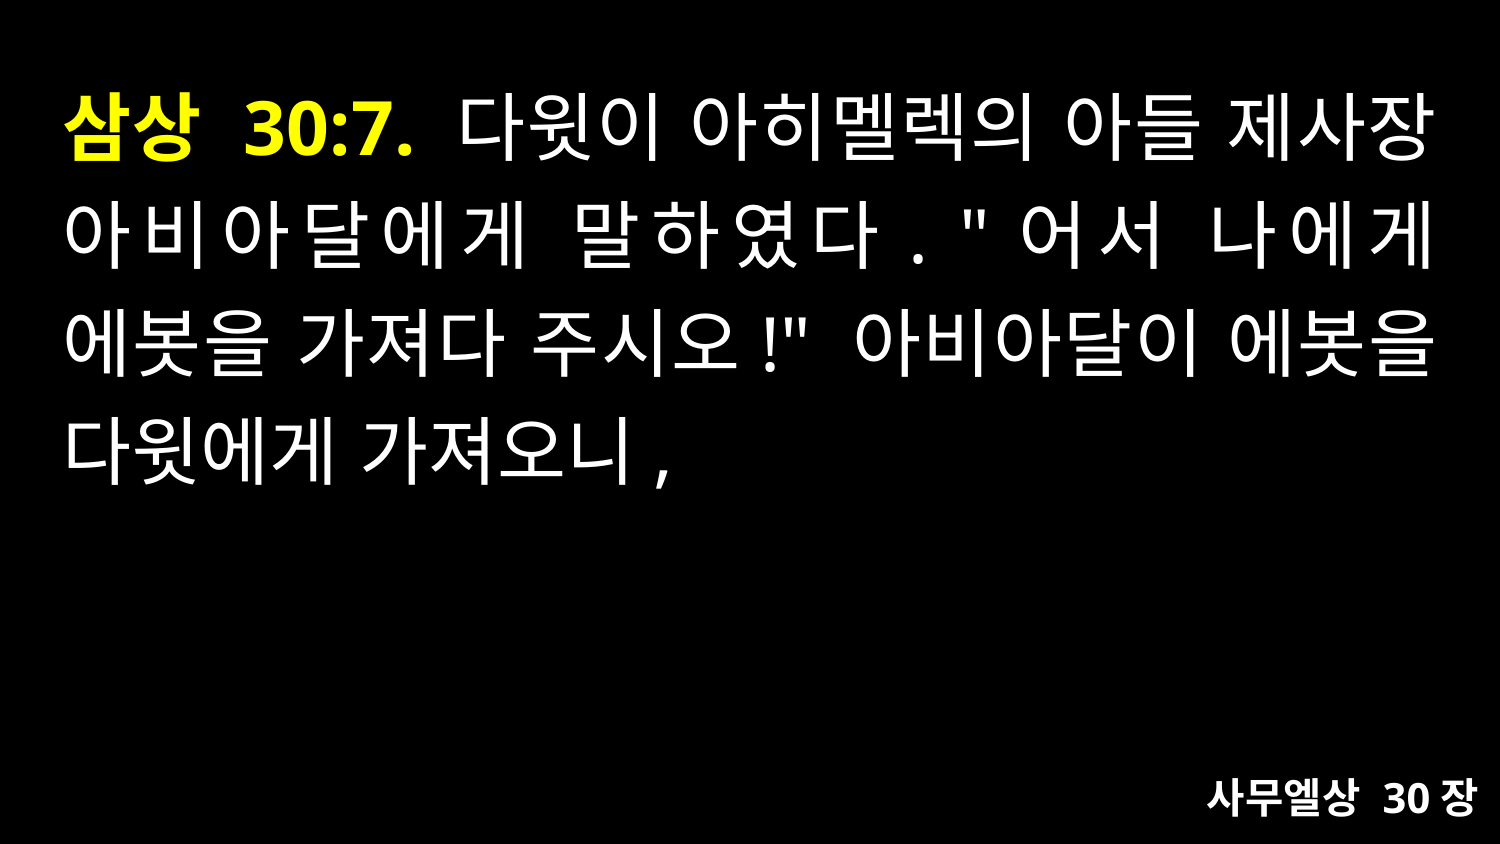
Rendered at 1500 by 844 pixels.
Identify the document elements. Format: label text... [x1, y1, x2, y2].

subtitle 사무엘상 30장 [916, 770, 1500, 844]
title 삼상 30:7. 다윗이 아히멜렉의 아들 제사장 아비아달에게 말하였다. "어서 나에게 에봇을 가져다 주시오!" 아비아달이 에봇을 다윗에게 가져오니, [0, 0, 1500, 844]
